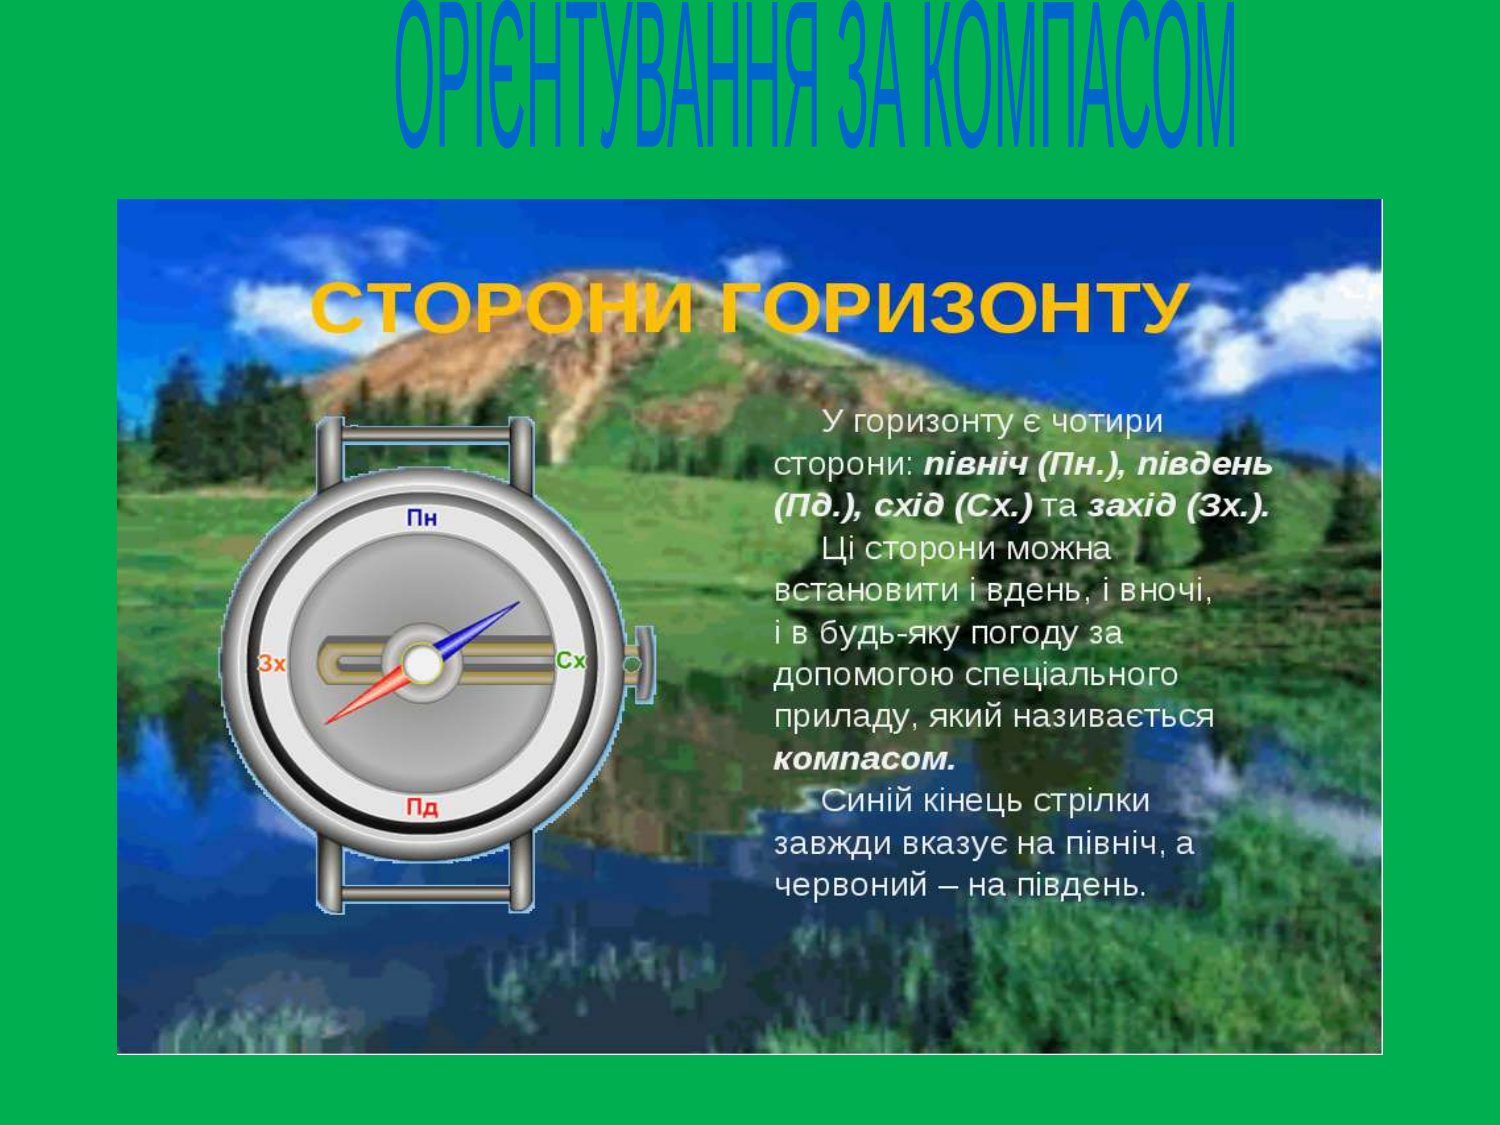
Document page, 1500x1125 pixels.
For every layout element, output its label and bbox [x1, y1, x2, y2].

picture [116, 198, 1383, 1055]
